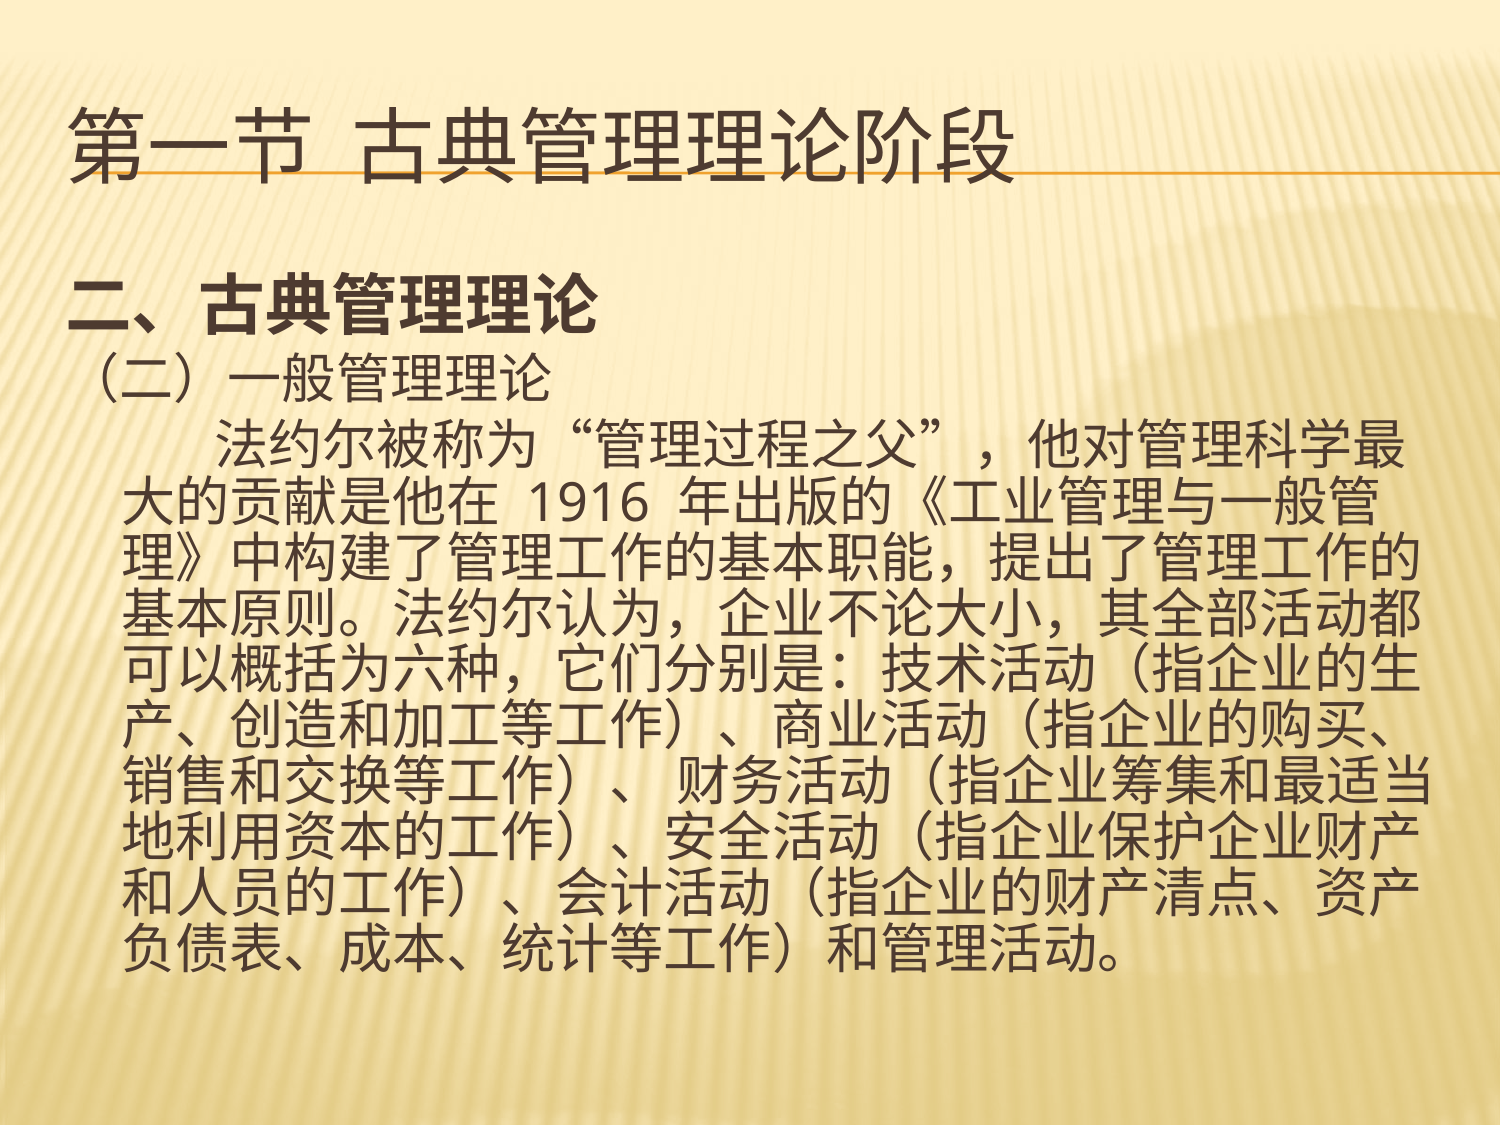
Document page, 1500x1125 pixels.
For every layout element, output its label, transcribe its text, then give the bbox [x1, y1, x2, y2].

title 第一节 古典管理理论阶段 [50, 75, 1475, 213]
list 二、古典管理理论 （二）一般管理理论 法约尔被称为“管理过程之父”，他对管理科学最大的贡献是他在 1916 年出版的《工业管理与一般管理》中构建了管理工作的基本职能，提出了管理工作的基本原则。法约尔认为，企业不论大小，其全部活动都可以概括为六种，它们分别是：技术活动（指企业的生产、创造和加工等工作）、商业活动（指企业的购买、销售和交换等工作）、 财务活动（指企业筹集和最适当地利用资本的工作）、安全活动（指企业保护企业财产和人员的工作）、会计活动（指企业的财产清点、资产负债表、成本、统计等工作）和管理活动。 [49, 254, 1476, 998]
